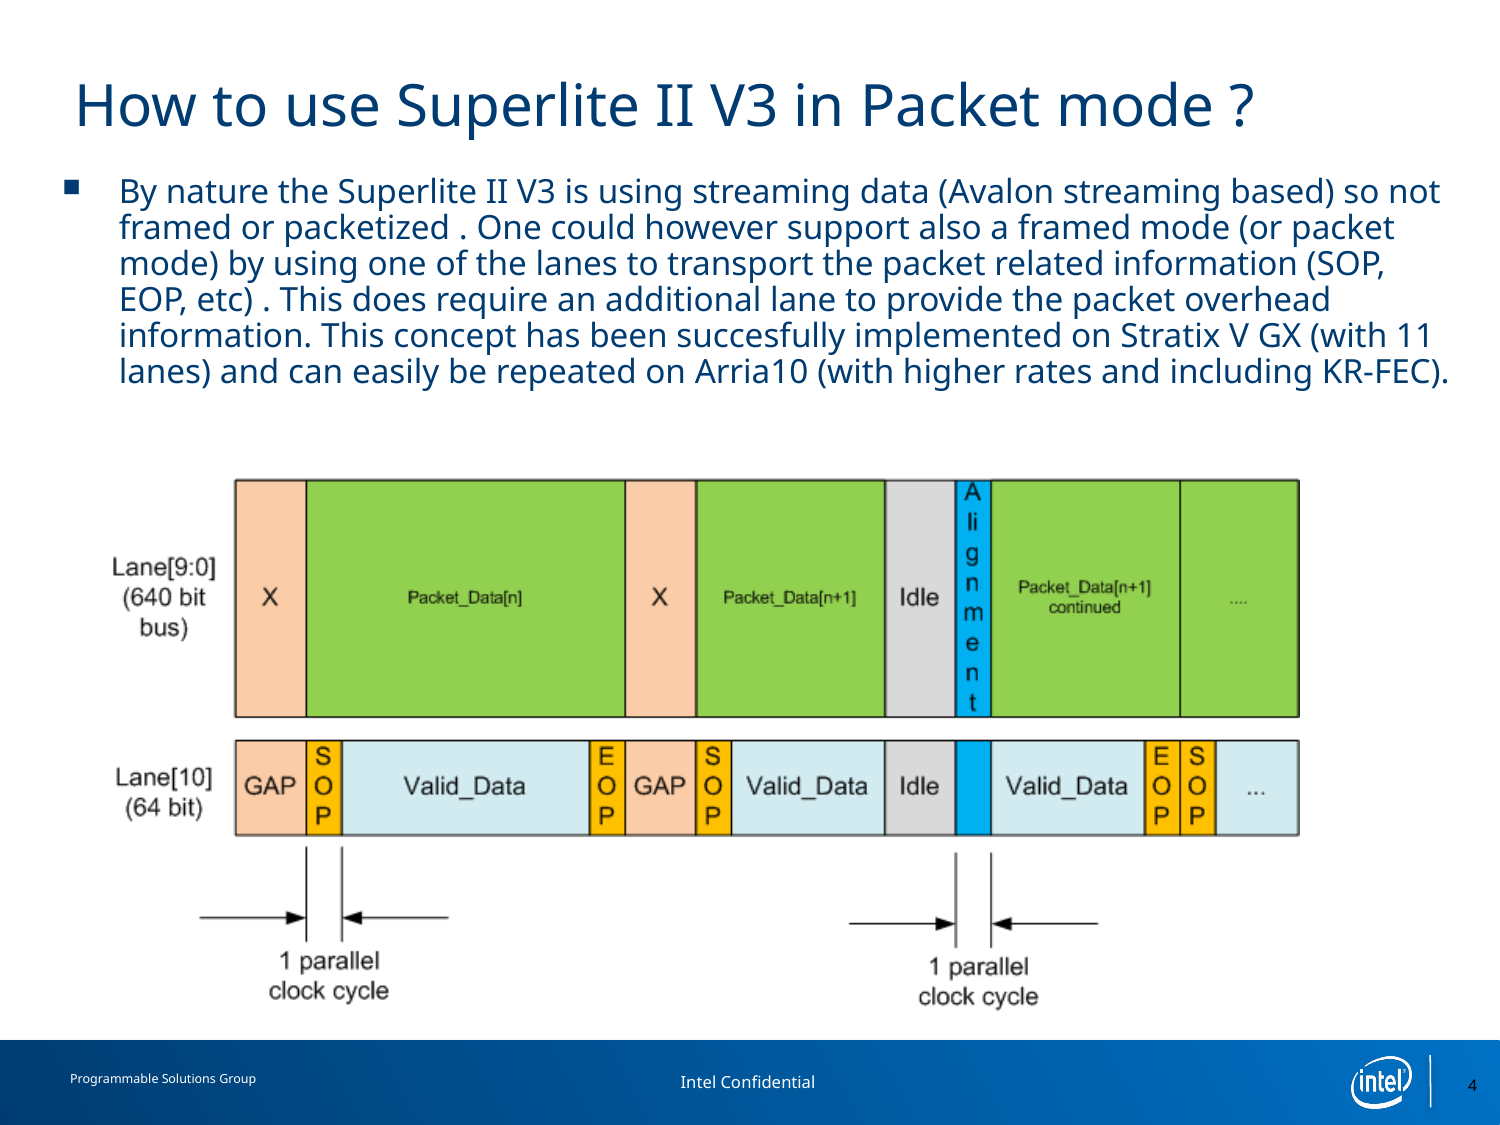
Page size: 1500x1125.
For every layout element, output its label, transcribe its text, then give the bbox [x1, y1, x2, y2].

list By nature the Superlite II V3 is using streaming data (Avalon streaming based) so not framed or packetized . One could however support also a framed mode (or packet mode) by using one of the lanes to transport the packet related information (SOP, EOP, etc) . This does require an additional lane to provide the packet overhead information. This concept has been succesfully implemented on Stratix V GX (with 11 lanes) and can easily be repeated on Arria10 (with higher rates and including KR-FEC). [62, 174, 1458, 1000]
title How to use Superlite II V3 in Packet mode ? [74, 67, 1425, 174]
slide_number 4 [1127, 1055, 1478, 1116]
picture [112, 474, 1301, 1015]
